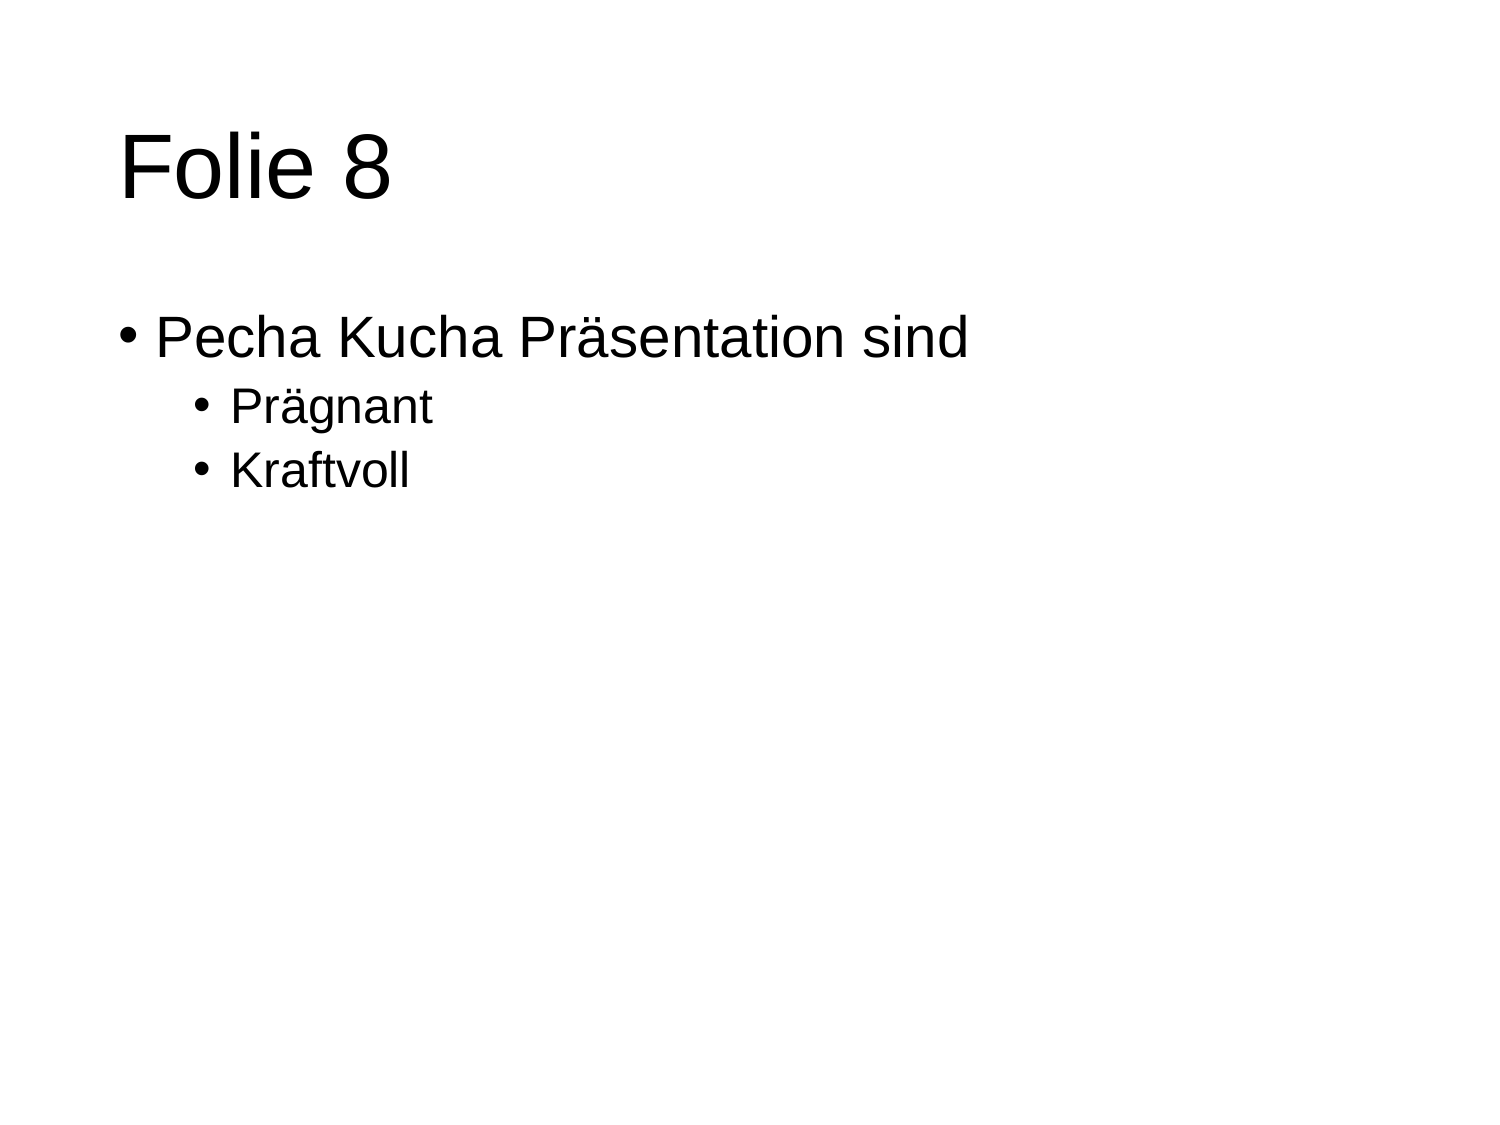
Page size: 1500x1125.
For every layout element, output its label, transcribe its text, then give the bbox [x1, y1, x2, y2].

title Folie 8 [103, 59, 1397, 278]
list Pecha Kucha Präsentation sind Prägnant Kraftvoll [103, 299, 1397, 1014]
